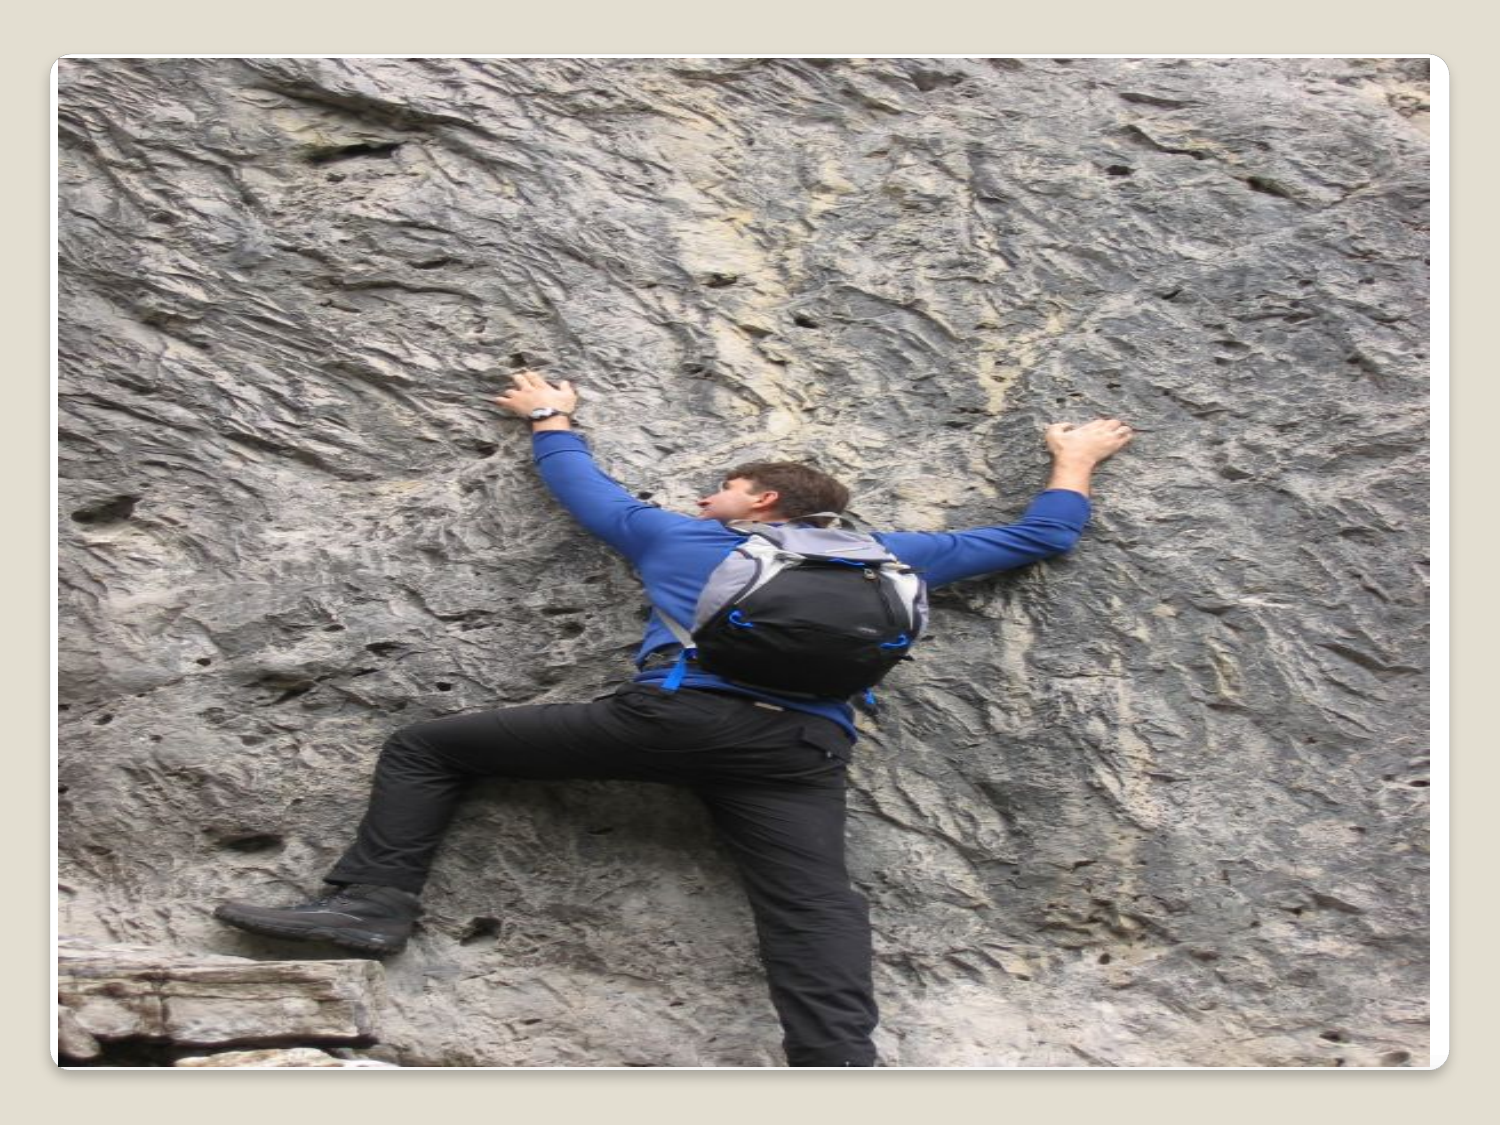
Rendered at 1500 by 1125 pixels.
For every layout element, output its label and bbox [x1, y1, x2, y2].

picture [58, 58, 1430, 1067]
